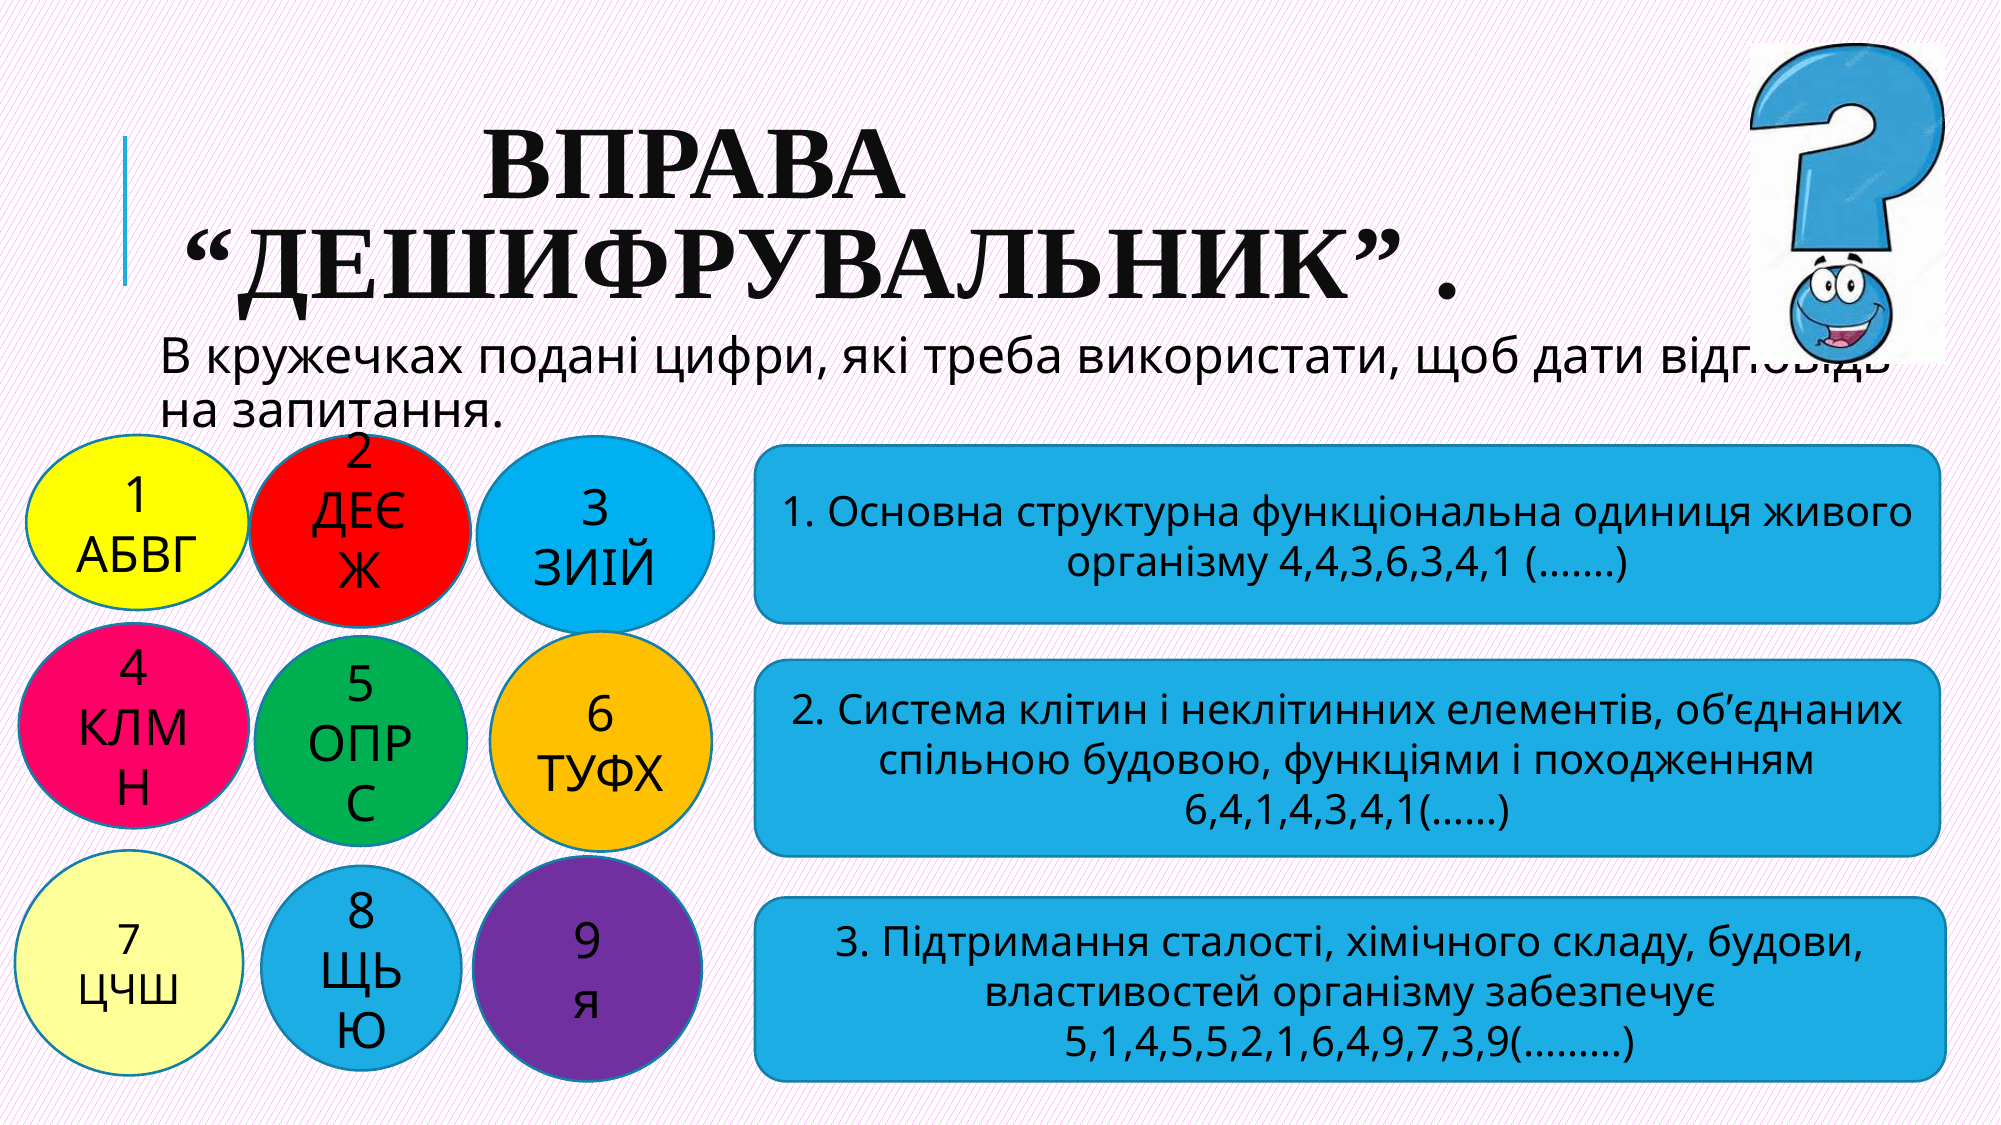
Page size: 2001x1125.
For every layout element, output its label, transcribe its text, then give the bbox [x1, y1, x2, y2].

text_box 9 я [471, 855, 704, 1083]
text_box 3 ЗИІЙ [475, 435, 715, 634]
text_box 1. Основна структурна функціональна одиниця живого організму 4,4,3,6,3,4,1 (…….) [753, 444, 1942, 625]
text_box 4 КЛМН [17, 622, 251, 830]
text_box 1 АБВГ [24, 433, 250, 612]
text_box 3. Підтримання сталості, хімічного складу, будови, властивостей організму забезпечує 5,1,4,5,5,2,1,6,4,9,7,3,9(………) [753, 896, 1947, 1083]
text_box 7 ЦЧШ [13, 849, 245, 1077]
text_box 2 ДЕЄЖ [248, 433, 472, 629]
text_box 6 ТУФХ [488, 630, 714, 853]
text_box 5 ОПРС [253, 635, 469, 848]
title Вправа “Дешифрувальник” . [168, 96, 1743, 322]
list В кружечках подані цифри, які треба використати, щоб дати відповідь на запитання. [137, 322, 1940, 1125]
text_box 2. Система клітин і неклітинних елементів, об’єднаних спільною будовою, функціями і походженням 6,4,1,4,3,4,1(……) [753, 658, 1942, 858]
text_box 8 ЩЬЮ [260, 864, 463, 1072]
picture [1750, 43, 1945, 364]
